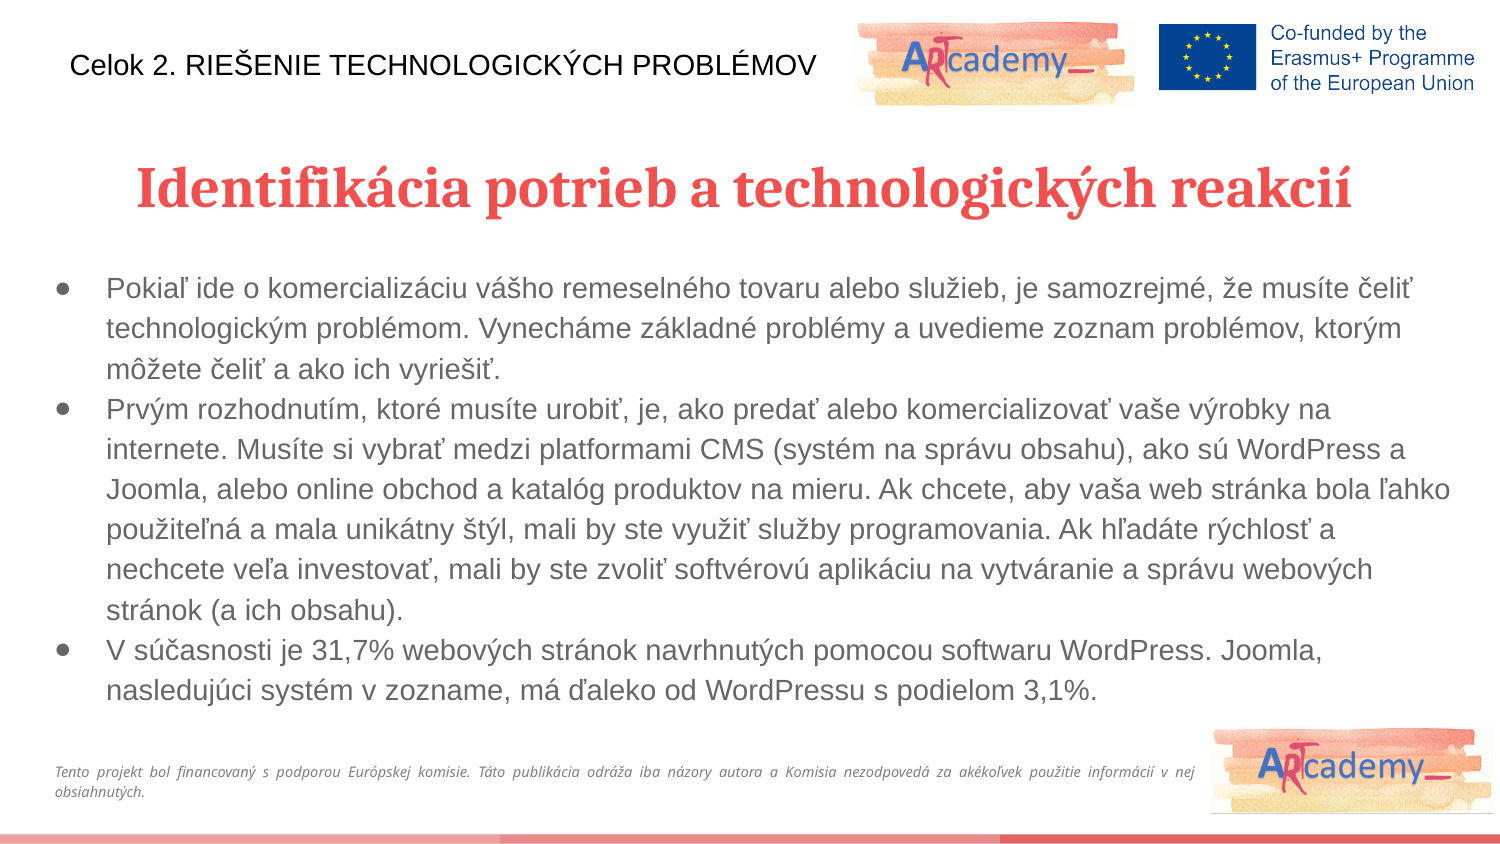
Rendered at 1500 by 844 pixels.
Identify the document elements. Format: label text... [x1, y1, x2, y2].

text_box Celok 2. RIEŠENIE TECHNOLOGICKÝCH PROBLÉMOV [54, 39, 849, 89]
list Pokiaľ ide o komercializáciu vášho remeselného tovaru alebo služieb, je samozrejmé, že musíte čeliť technologickým problémom. Vynecháme základné problémy a uvedieme zoznam problémov, ktorým môžete čeliť a ako ich vyriešiť. Prvým rozhodnutím, ktoré musíte urobiť, je, ako predať alebo komercializovať vaše výrobky na internete. Musíte si vybrať medzi platformami CMS (systém na správu obsahu), ako sú WordPress a Joomla, alebo online obchod a katalóg produktov na mieru. Ak chcete, aby vaša web stránka bola ľahko použiteľná a mala unikátny štýl, mali by ste využiť služby programovania. Ak hľadáte rýchlosť a nechcete veľa investovať, mali by ste zvoliť softvérovú aplikáciu na vytváranie a správu webových stránok (a ich obsahu). V súčasnosti je 31,7% webových stránok navrhnutých pomocou softwaru WordPress. Joomla, nasledujúci systém v zozname, má ďaleko od WordPressu s podielom 3,1%. [16, 249, 1474, 536]
picture [1158, 24, 1474, 94]
picture [1210, 709, 1493, 844]
text_box Tento projekt bol financovaný s podporou Európskej komisie. Táto publikácia odráža iba názory autora a Komisia nezodpovedá za akékoľvek použitie informácií v nej obsiahnutých. [39, 754, 1205, 799]
picture [854, 2, 1137, 138]
title Identifikácia potrieb a technologických reakcií [99, 26, 1391, 234]
